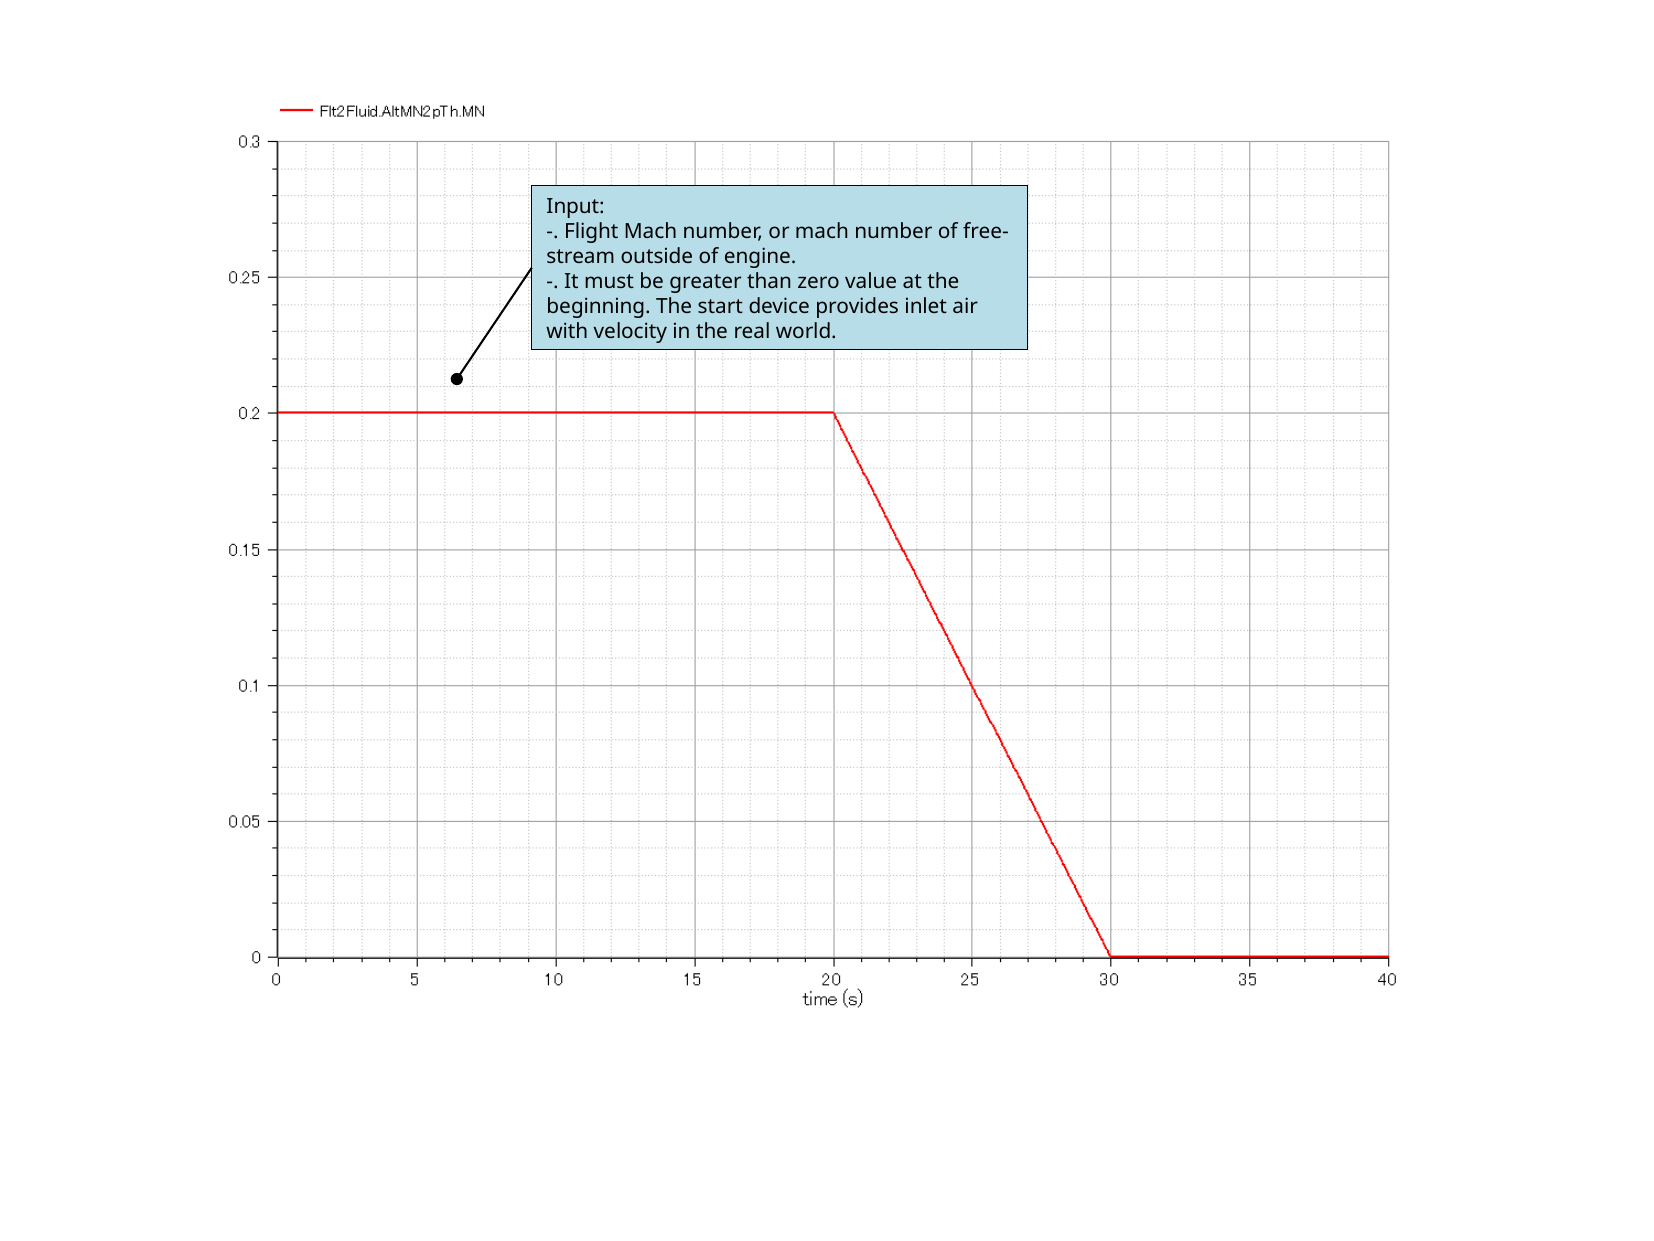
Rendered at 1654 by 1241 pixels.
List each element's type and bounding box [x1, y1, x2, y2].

picture [225, 88, 1408, 1013]
text_box [456, 267, 532, 380]
